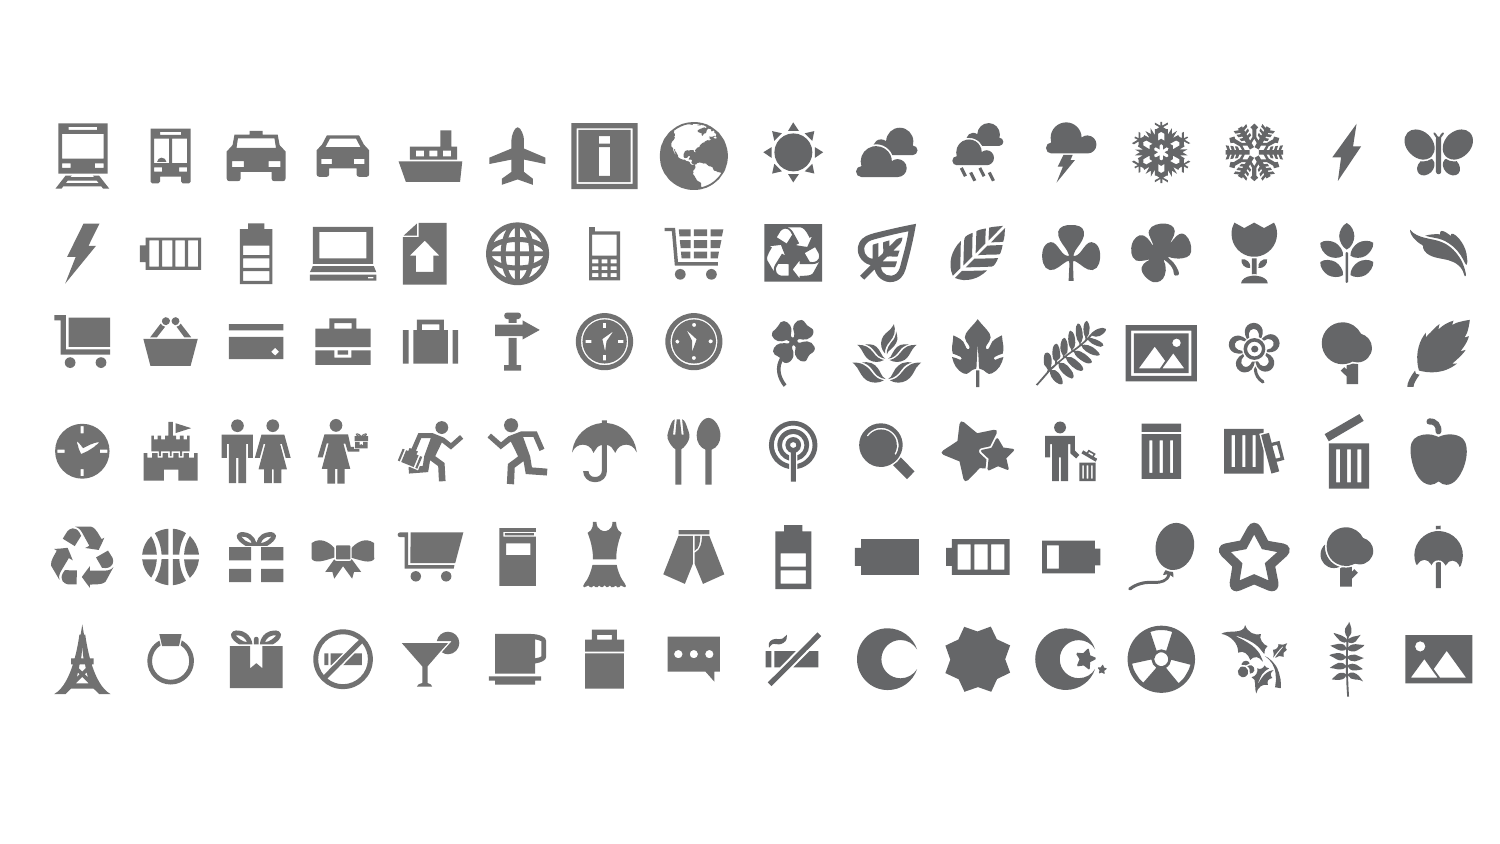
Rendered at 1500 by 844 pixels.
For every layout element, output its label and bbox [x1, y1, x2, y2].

text_box [226, 130, 286, 182]
text_box [575, 312, 634, 371]
text_box [1321, 322, 1372, 365]
text_box [765, 632, 822, 687]
text_box [401, 631, 460, 687]
text_box [1320, 527, 1374, 587]
text_box [951, 318, 1004, 388]
text_box [315, 318, 371, 366]
text_box [1409, 417, 1473, 486]
text_box [764, 224, 823, 282]
text_box [1131, 223, 1192, 283]
text_box [572, 420, 637, 483]
text_box [1405, 635, 1473, 684]
text_box [856, 422, 915, 480]
text_box [49, 525, 116, 588]
text_box [1340, 363, 1359, 385]
text_box [55, 423, 110, 479]
text_box [1225, 123, 1284, 182]
text_box [489, 127, 546, 185]
text_box [1045, 122, 1097, 183]
text_box [494, 312, 540, 371]
text_box [1227, 322, 1282, 385]
text_box [1035, 320, 1107, 386]
text_box [397, 532, 464, 582]
text_box [1044, 421, 1098, 482]
text_box [1407, 319, 1471, 388]
text_box [1221, 624, 1288, 694]
text_box [1409, 229, 1469, 277]
text_box [311, 535, 375, 579]
text_box [577, 521, 632, 593]
text_box [664, 227, 724, 280]
text_box [763, 122, 824, 183]
text_box [665, 312, 723, 371]
text_box [854, 539, 919, 575]
text_box [1402, 129, 1476, 177]
text_box [143, 421, 198, 481]
text_box [1319, 222, 1374, 284]
text_box [239, 223, 273, 285]
text_box [1219, 522, 1290, 592]
text_box [1231, 222, 1278, 284]
text_box [487, 417, 548, 485]
text_box [589, 227, 621, 281]
text_box [855, 127, 918, 178]
text_box [313, 629, 374, 690]
text_box [771, 319, 815, 387]
text_box [227, 629, 284, 689]
text_box [488, 633, 547, 685]
text_box [857, 223, 917, 283]
text_box [221, 419, 291, 484]
text_box [1034, 628, 1108, 691]
text_box [316, 135, 370, 177]
text_box [228, 531, 284, 583]
text_box [667, 636, 720, 682]
text_box [1042, 540, 1101, 574]
text_box [228, 323, 284, 360]
text_box [402, 222, 447, 285]
text_box [1125, 324, 1198, 382]
text_box [775, 525, 812, 590]
text_box [666, 417, 721, 485]
text_box [857, 628, 918, 691]
text_box [947, 225, 1006, 284]
text_box [1127, 625, 1196, 693]
text_box [1324, 413, 1370, 489]
text_box [852, 323, 922, 384]
text_box [1127, 522, 1197, 592]
text_box [54, 624, 111, 695]
text_box [1414, 525, 1464, 589]
text_box [1332, 123, 1362, 181]
text_box [150, 128, 191, 184]
text_box [486, 222, 550, 286]
text_box [317, 418, 369, 484]
text_box [143, 316, 198, 366]
text_box [952, 122, 1004, 182]
text_box [659, 122, 728, 190]
text_box [499, 527, 537, 587]
text_box [768, 420, 818, 482]
text_box [663, 529, 725, 585]
text_box [1131, 121, 1191, 184]
text_box [584, 629, 625, 689]
text_box [65, 223, 100, 284]
text_box [309, 226, 377, 281]
text_box [946, 539, 1010, 575]
text_box [1141, 423, 1182, 480]
text_box [54, 314, 111, 369]
text_box [398, 130, 463, 183]
text_box [397, 420, 464, 482]
text_box [139, 237, 202, 270]
text_box [1042, 225, 1101, 281]
text_box [141, 528, 200, 586]
text_box [1223, 428, 1285, 474]
text_box [571, 122, 638, 190]
text_box [1329, 621, 1365, 697]
text_box [55, 123, 110, 189]
text_box [945, 626, 1011, 692]
text_box [940, 420, 1015, 483]
text_box [147, 633, 195, 685]
text_box [402, 319, 459, 364]
